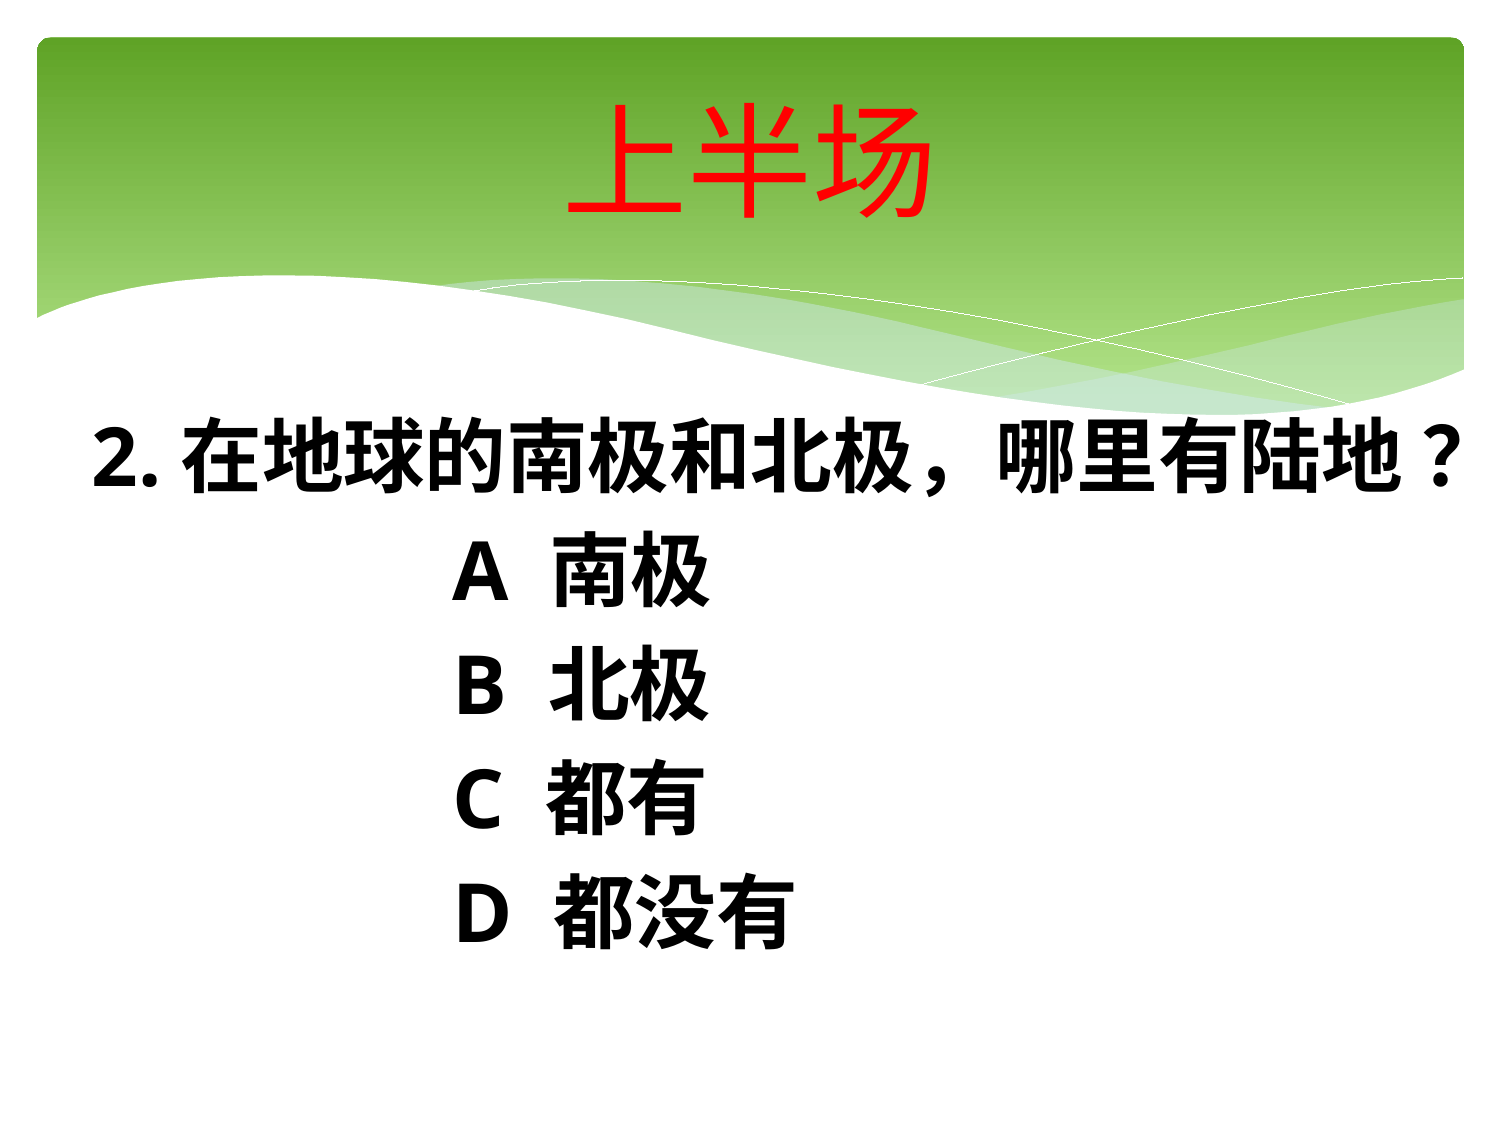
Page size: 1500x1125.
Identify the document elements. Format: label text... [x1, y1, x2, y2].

list 2.在地球的南极和北极，哪里有陆地 ？ A 南极 B 北极 C 都有 D 都没有 [76, 397, 1447, 1005]
title 上半场 [75, 55, 1425, 261]
